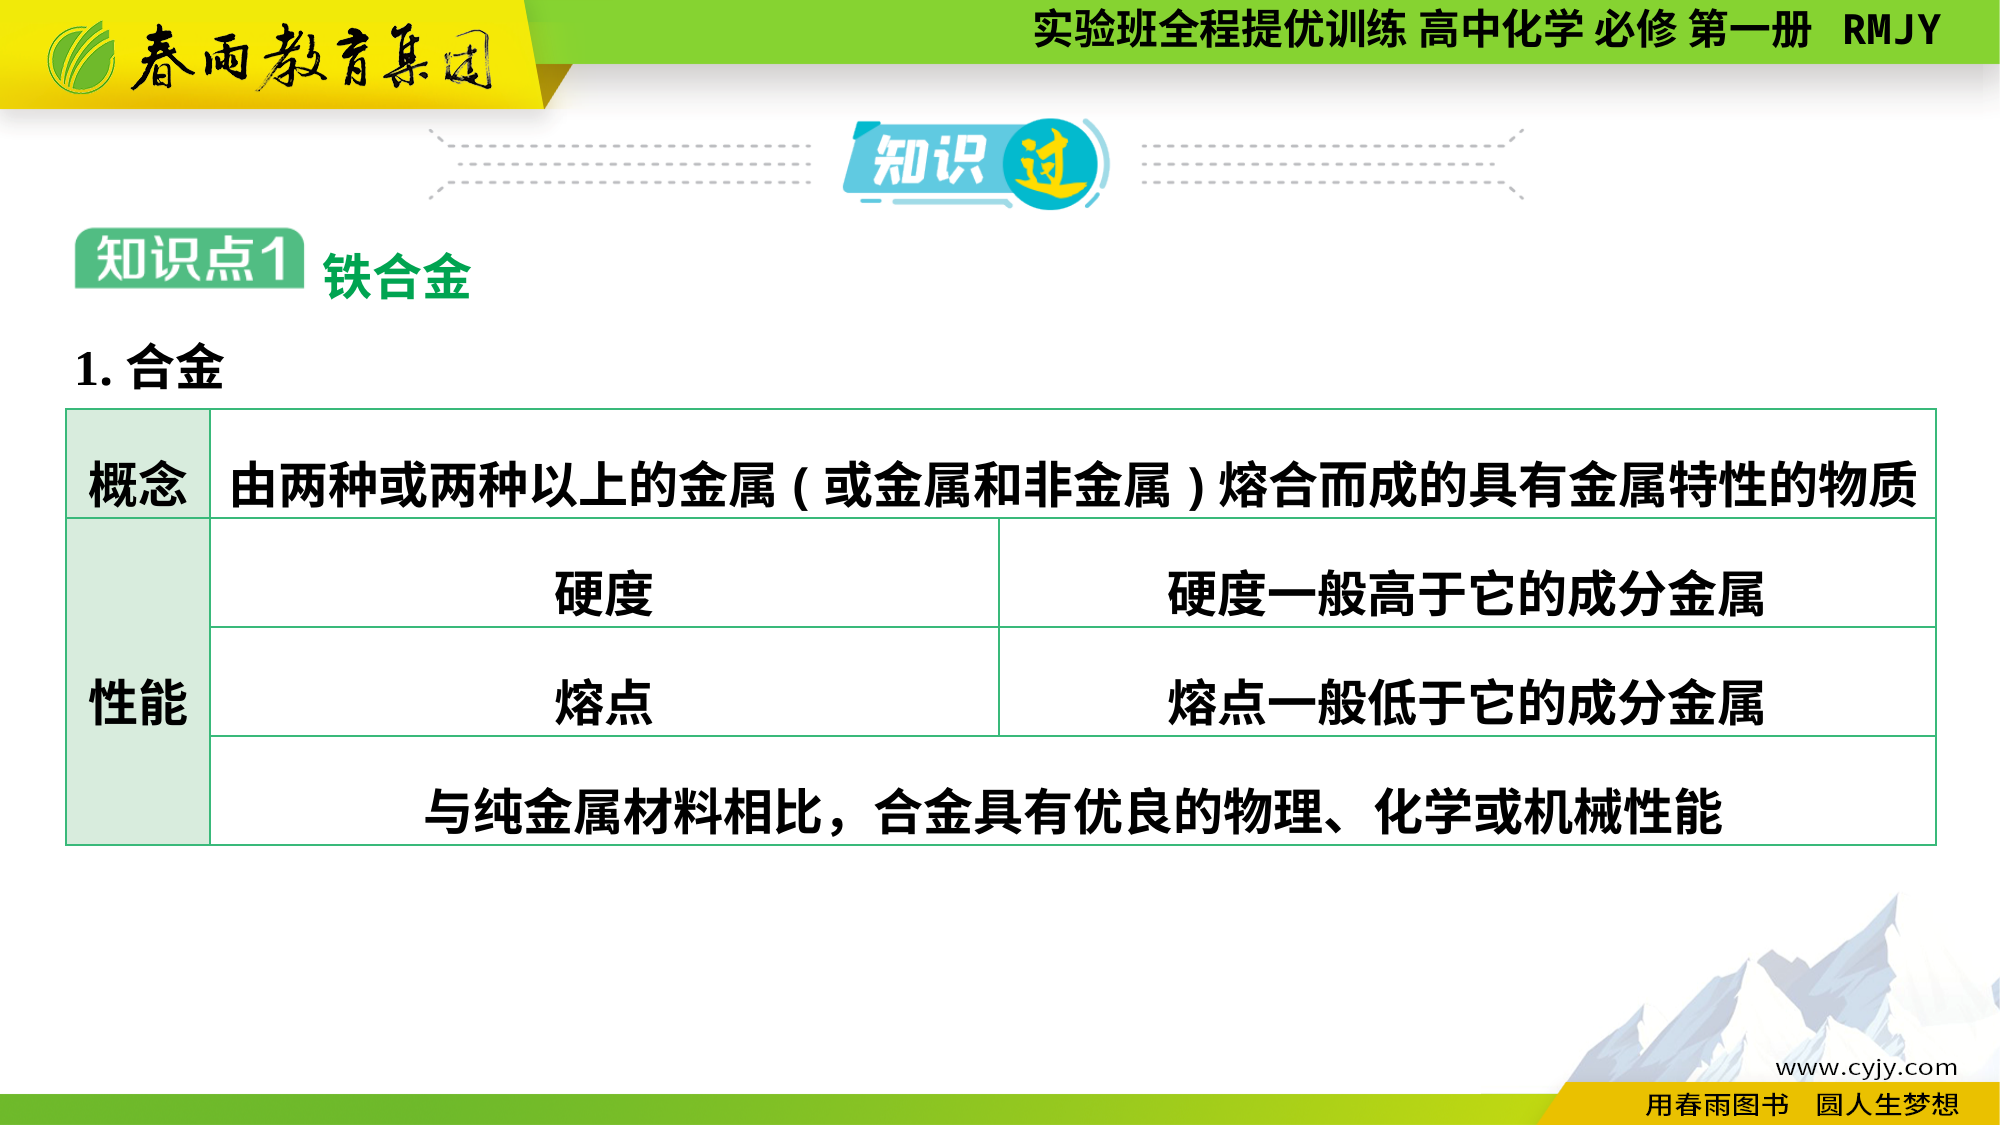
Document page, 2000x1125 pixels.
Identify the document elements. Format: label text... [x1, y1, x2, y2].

picture [0, 0, 2000, 1125]
table_cell 硬度 [211, 519, 998, 626]
table_cell 硬度一般高于它的成分金属 [1000, 519, 1935, 626]
table_cell 性能 [67, 519, 209, 844]
table_cell 与纯金属材料相比，合金具有优良的物理、化学或机械性能 [211, 737, 1935, 844]
table_cell 熔点一般低于它的成分金属 [1000, 628, 1935, 735]
table_cell 熔点 [211, 628, 998, 735]
table_header 概念 [67, 410, 209, 517]
table_header 由两种或两种以上的金属(或金属和非金属)熔合而成的具有金属特性的物质 [211, 410, 1935, 517]
list 铁合金 1.合金 [59, 208, 1944, 394]
